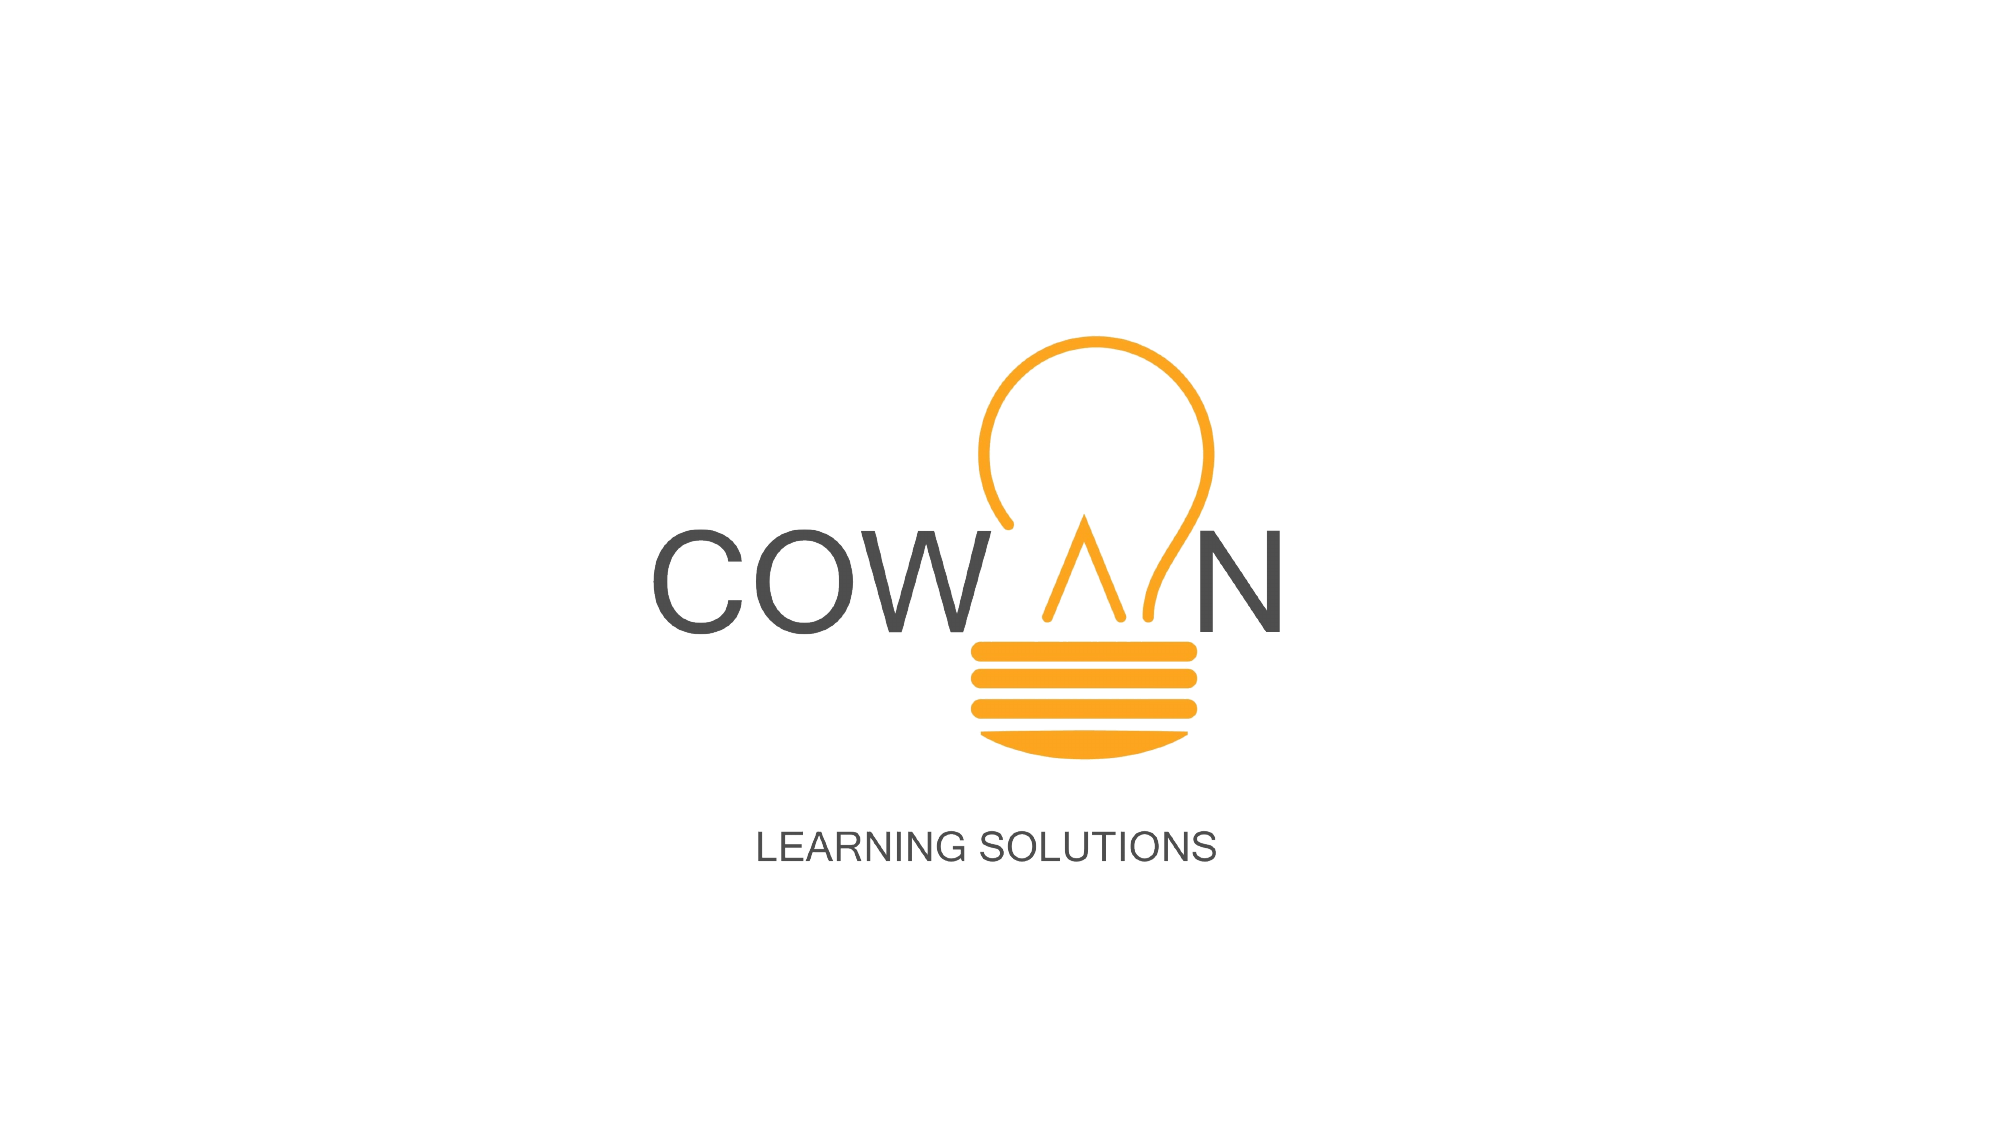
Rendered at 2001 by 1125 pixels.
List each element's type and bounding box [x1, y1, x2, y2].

picture [604, 242, 1350, 948]
